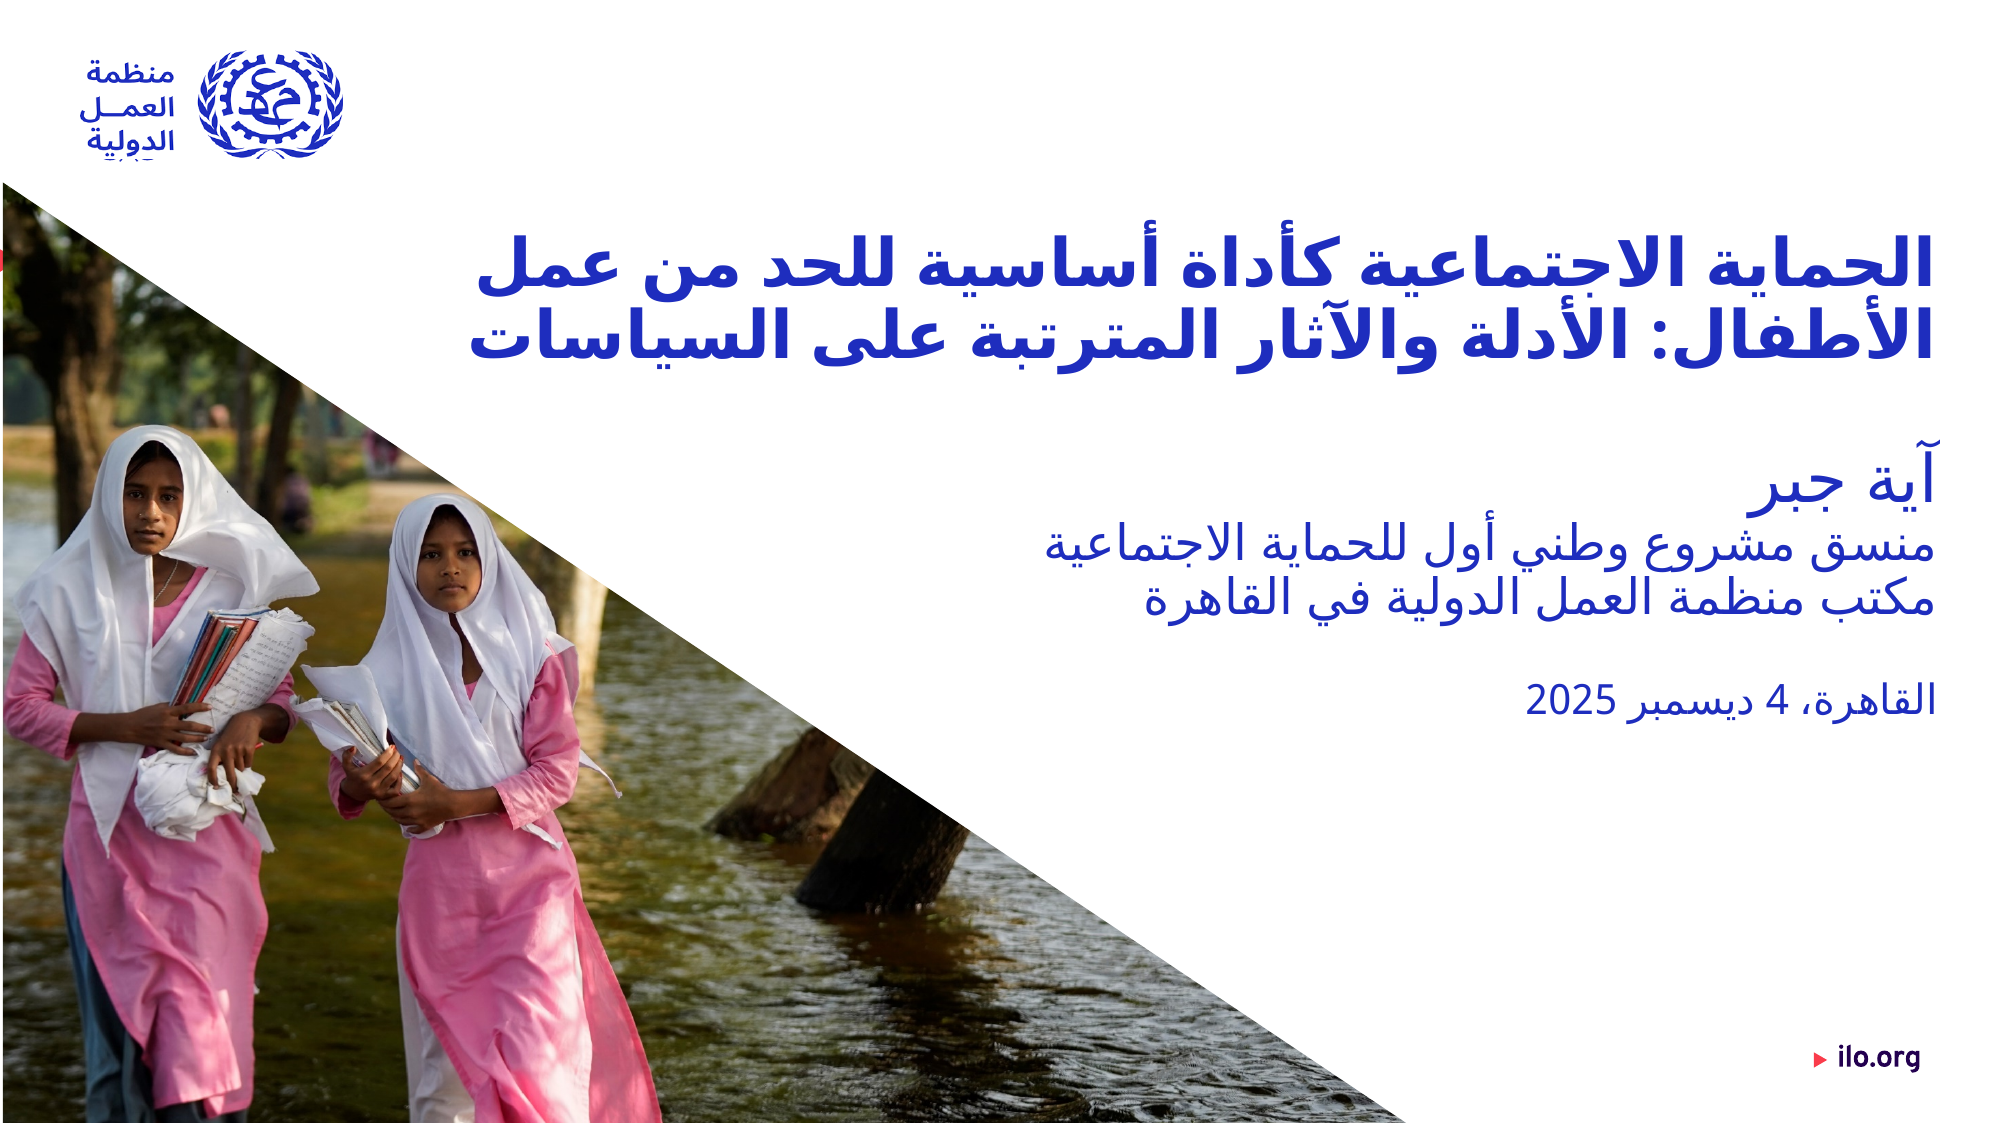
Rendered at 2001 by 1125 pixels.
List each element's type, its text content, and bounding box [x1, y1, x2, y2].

title الحماية الاجتماعية كأداة أساسية للحد من عمل الأطفال: الأدلة والآثار المترتبة على السياسات آية جبر منسق مشروع وطني أول للحماية الاجتماعية مكتب منظمة العمل الدولية في القاهرة القاهرة، 4 ديسمبر 2025 [1407, 229, 1938, 818]
picture [2, 182, 1407, 1123]
picture [80, 50, 343, 159]
